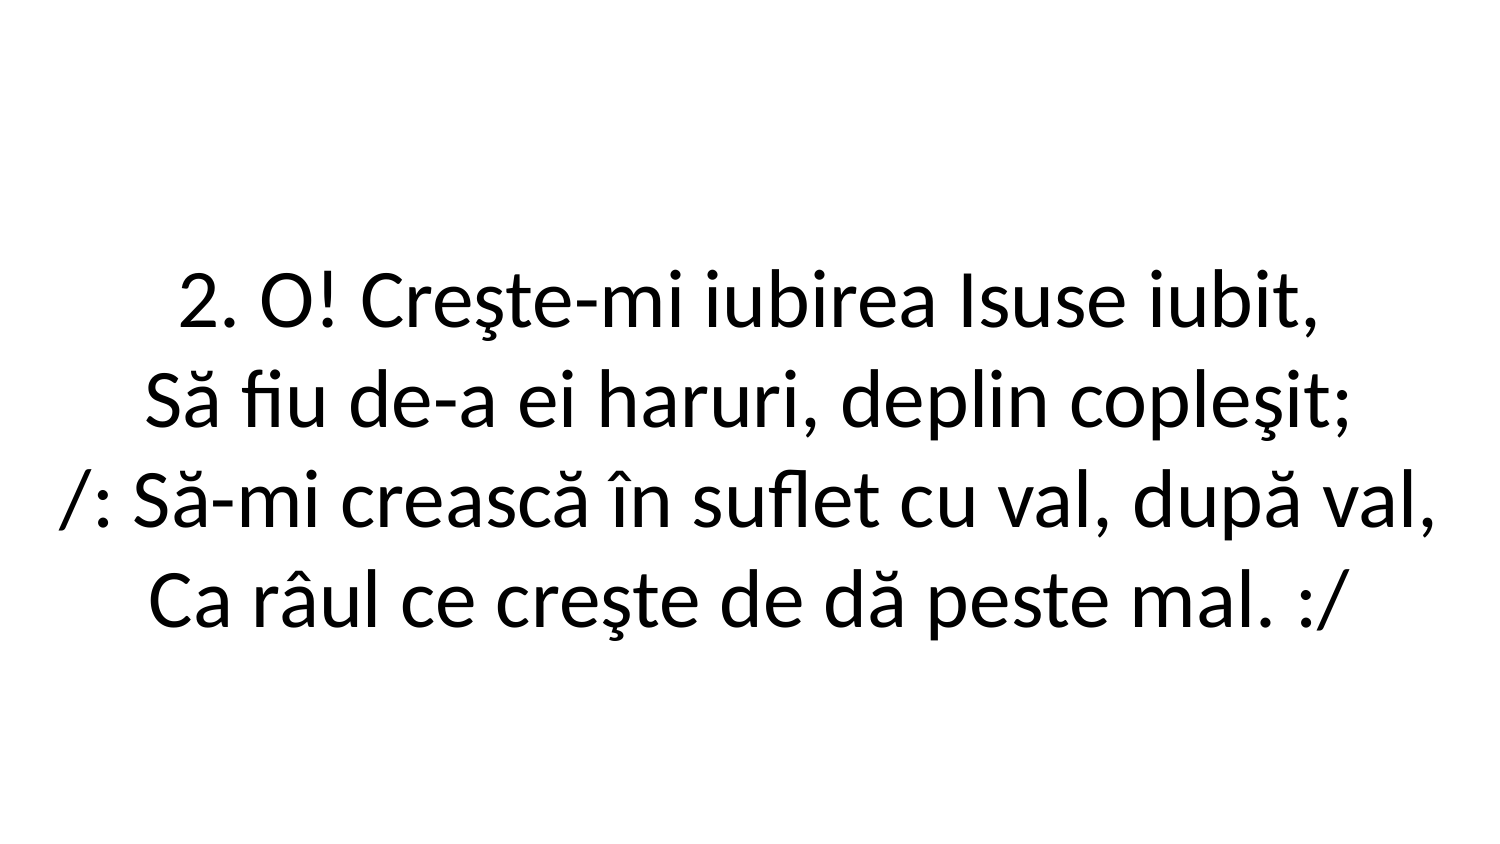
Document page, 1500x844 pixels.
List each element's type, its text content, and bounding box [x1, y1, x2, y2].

text_box 2. O! Creşte-mi iubirea Isuse iubit, Să fiu de-a ei haruri, deplin copleşit; /: Să-mi crească în suflet cu val, după val, Ca râul ce creşte de dă peste mal. :/ [45, 192, 1455, 652]
